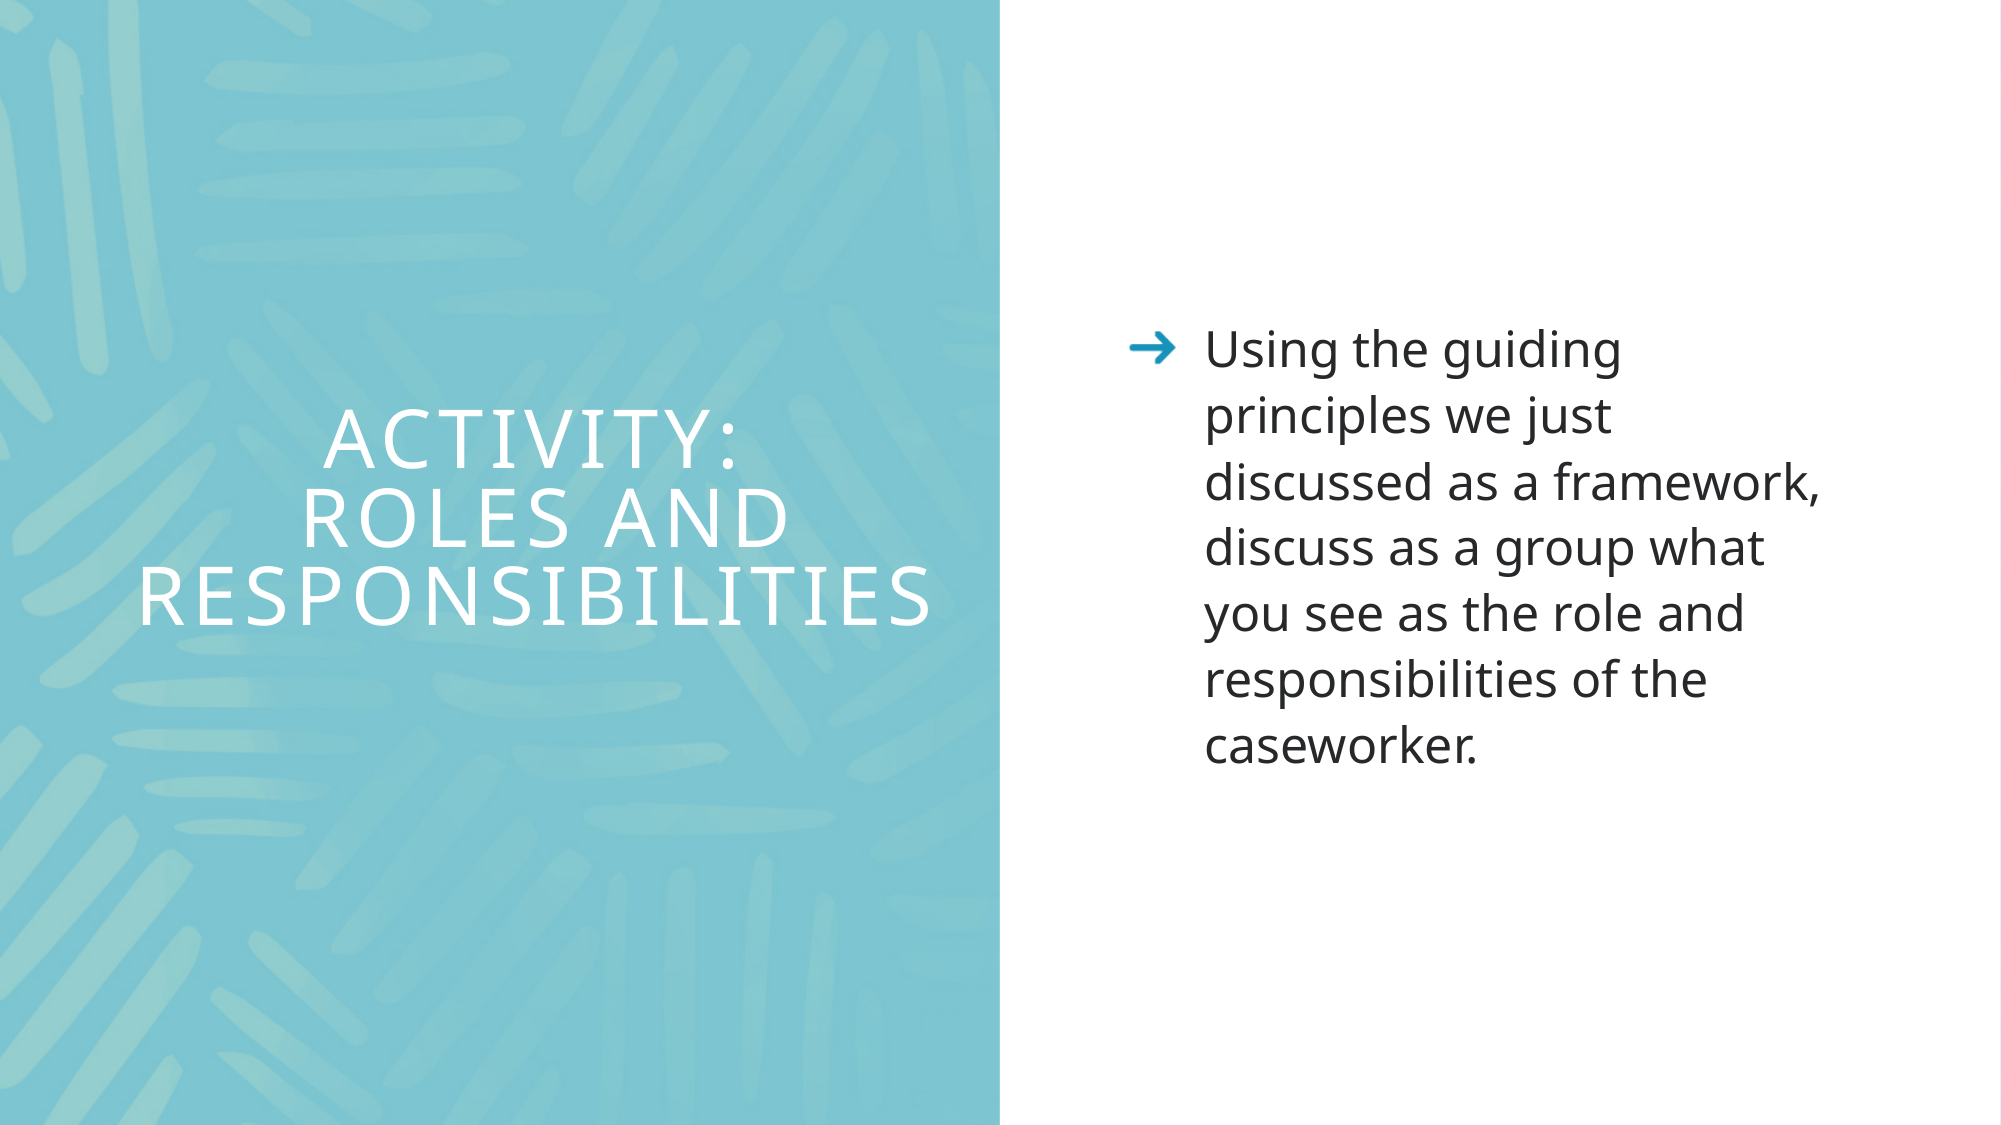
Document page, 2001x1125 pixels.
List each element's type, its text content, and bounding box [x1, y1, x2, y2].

list Using the guiding principles we just discussed as a framework, discuss as a group what you see as the role and responsibilities of the caseworker. [1121, 198, 1857, 1029]
title Activity: Roles and responsibilities [108, 396, 962, 651]
picture [0, 0, 2001, 1125]
